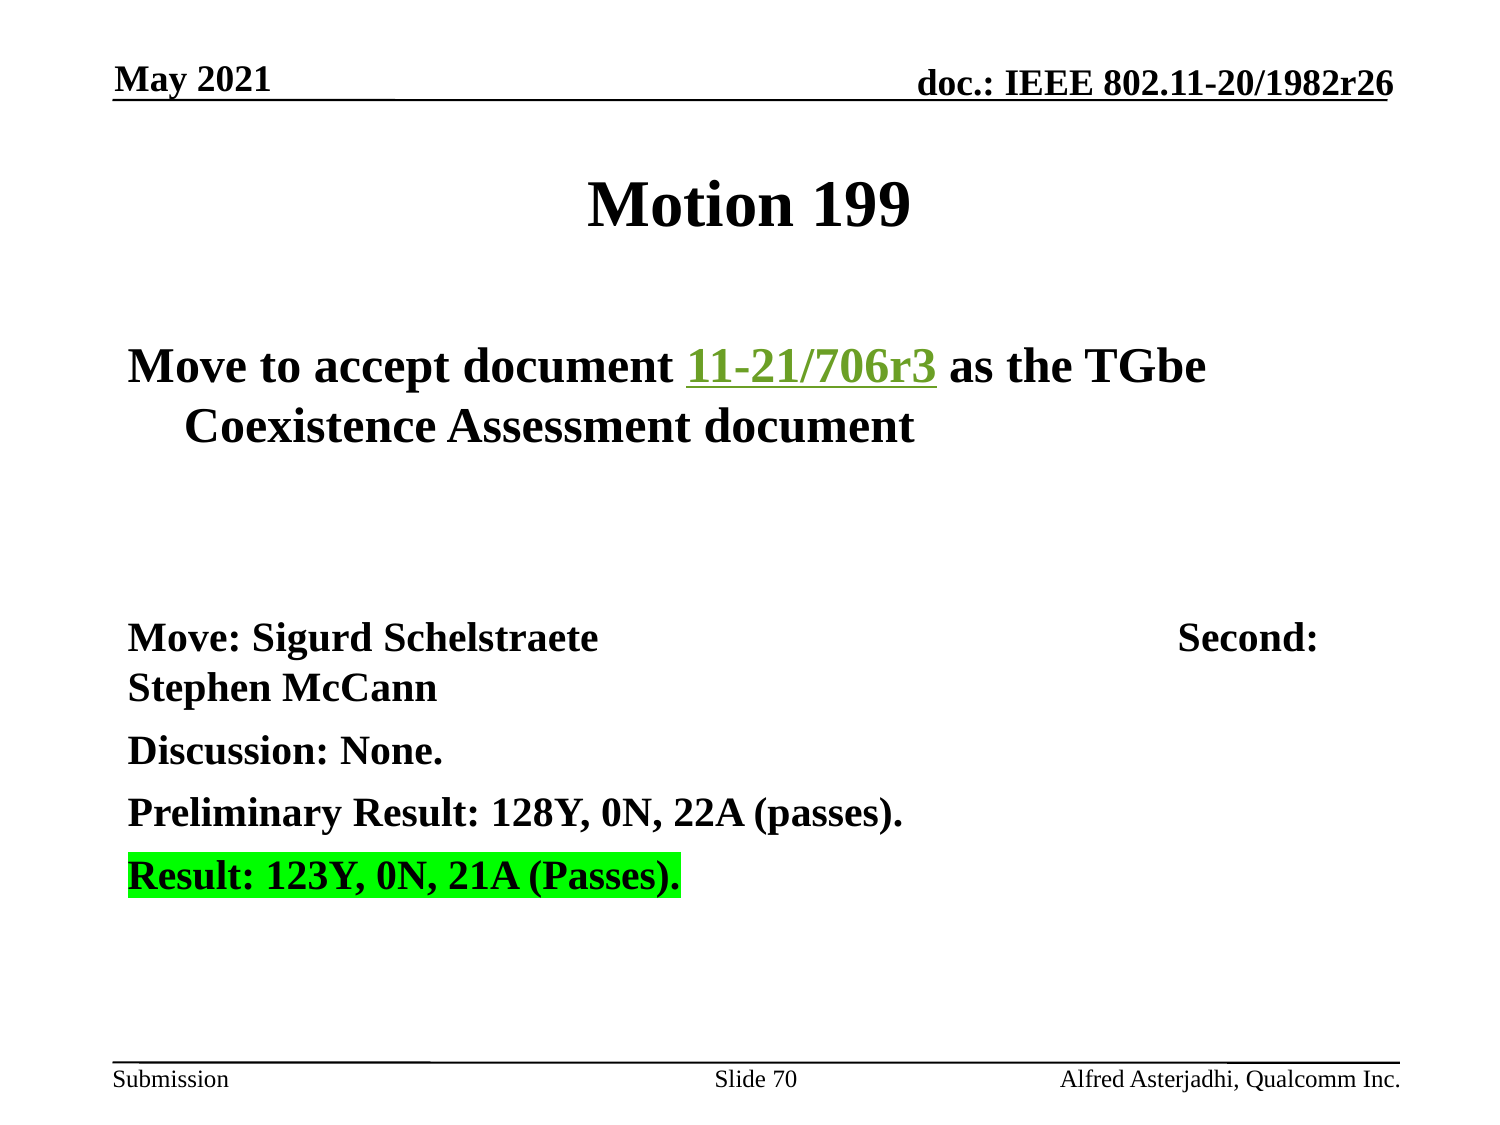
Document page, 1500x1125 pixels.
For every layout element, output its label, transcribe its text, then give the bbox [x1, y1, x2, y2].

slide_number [114, 54, 423, 100]
footer Alfred Asterjadhi, Qualcomm Inc. [878, 1061, 1402, 1093]
list Move to accept document 11-21/706r3 as the TGbe Coexistence Assessment document Move: Sigurd Schelstraete Second: Stephen McCann Discussion: None. Preliminary Result: 128Y, 0N, 22A (passes). Result: 123Y, 0N, 21A (Passes). [112, 324, 1388, 1063]
title Motion 199 [112, 112, 1388, 288]
slide_number Slide 70 [712, 1061, 800, 1123]
